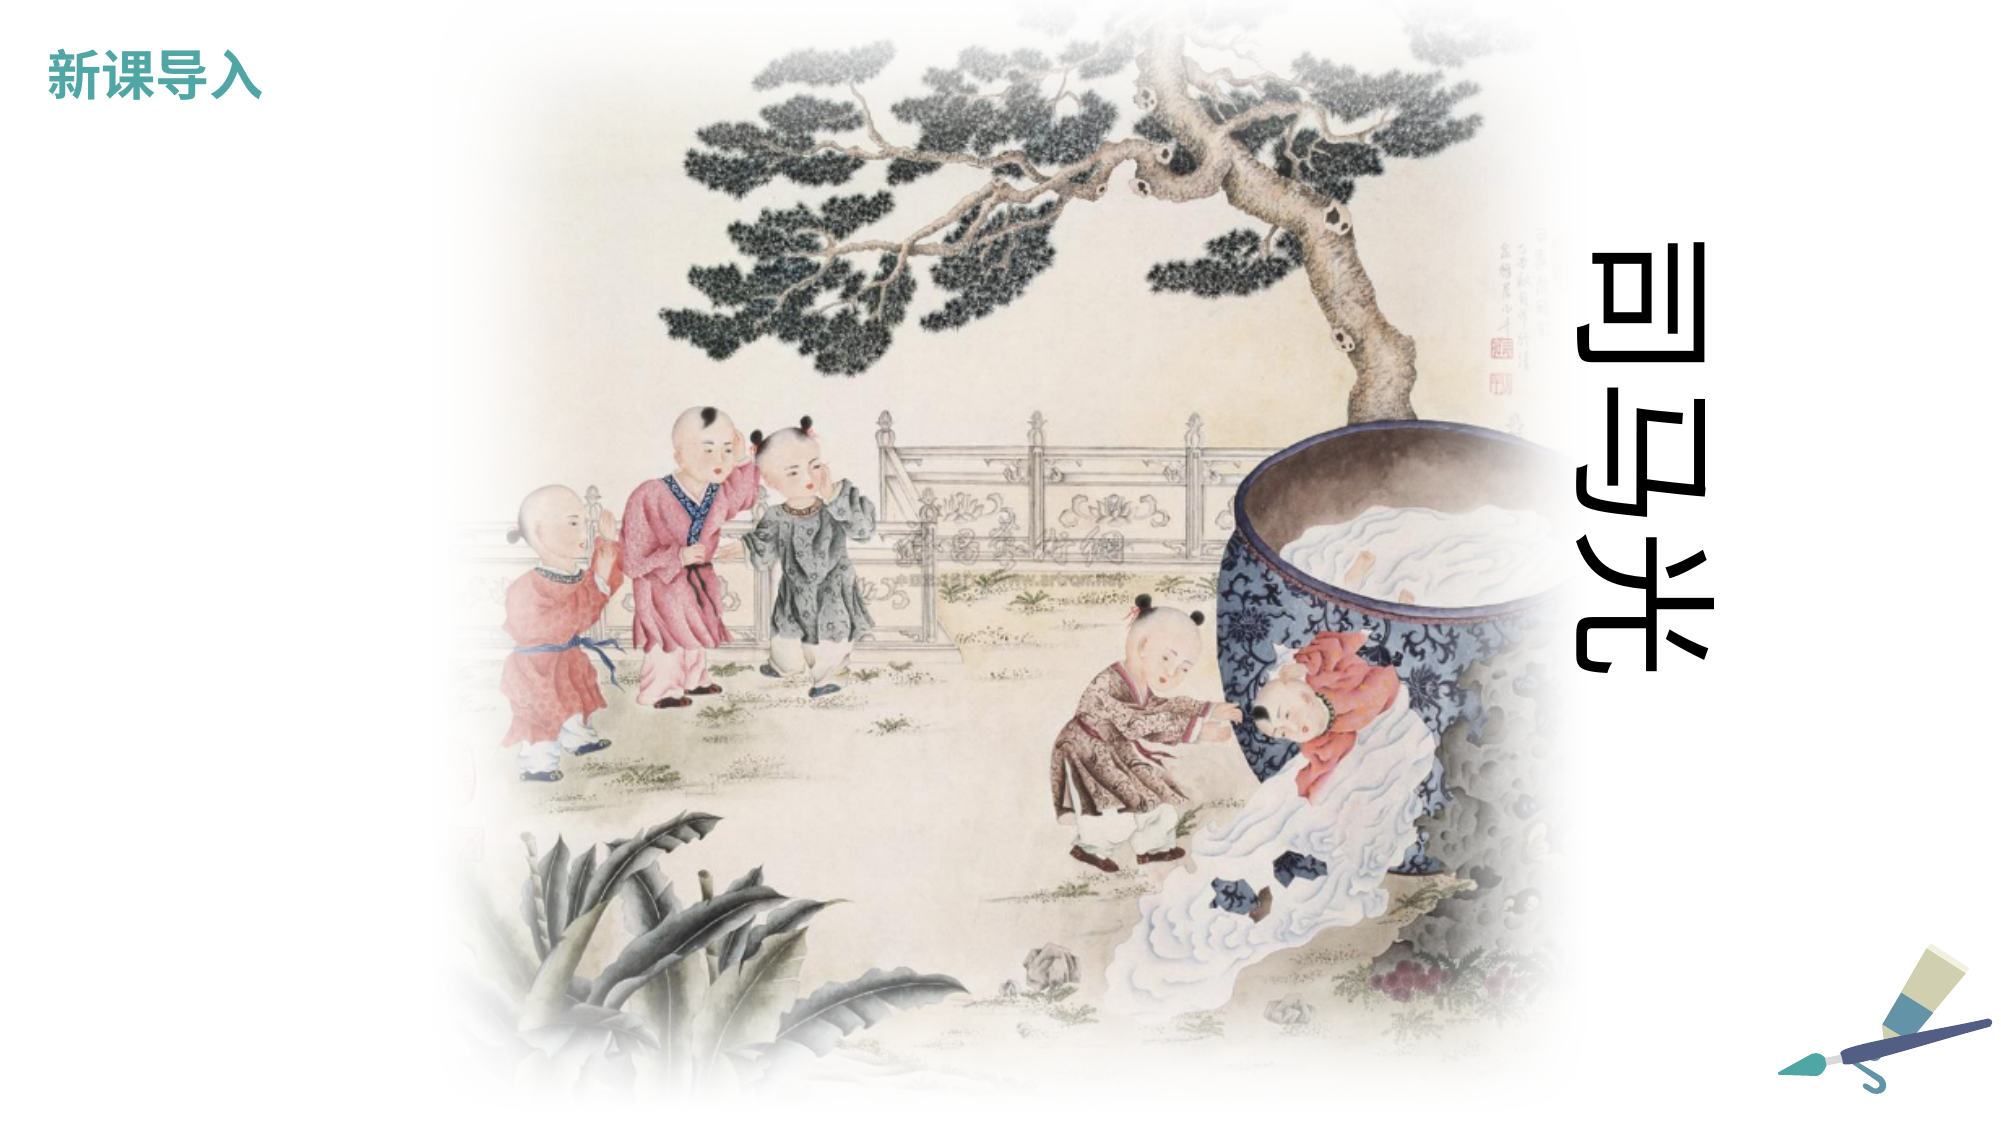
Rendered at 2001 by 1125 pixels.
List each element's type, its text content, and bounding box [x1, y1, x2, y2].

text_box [1811, 945, 1974, 1125]
text_box 新课导入 [32, 33, 347, 114]
picture [429, 0, 1592, 1118]
text_box 司马光 [1592, 222, 1754, 824]
